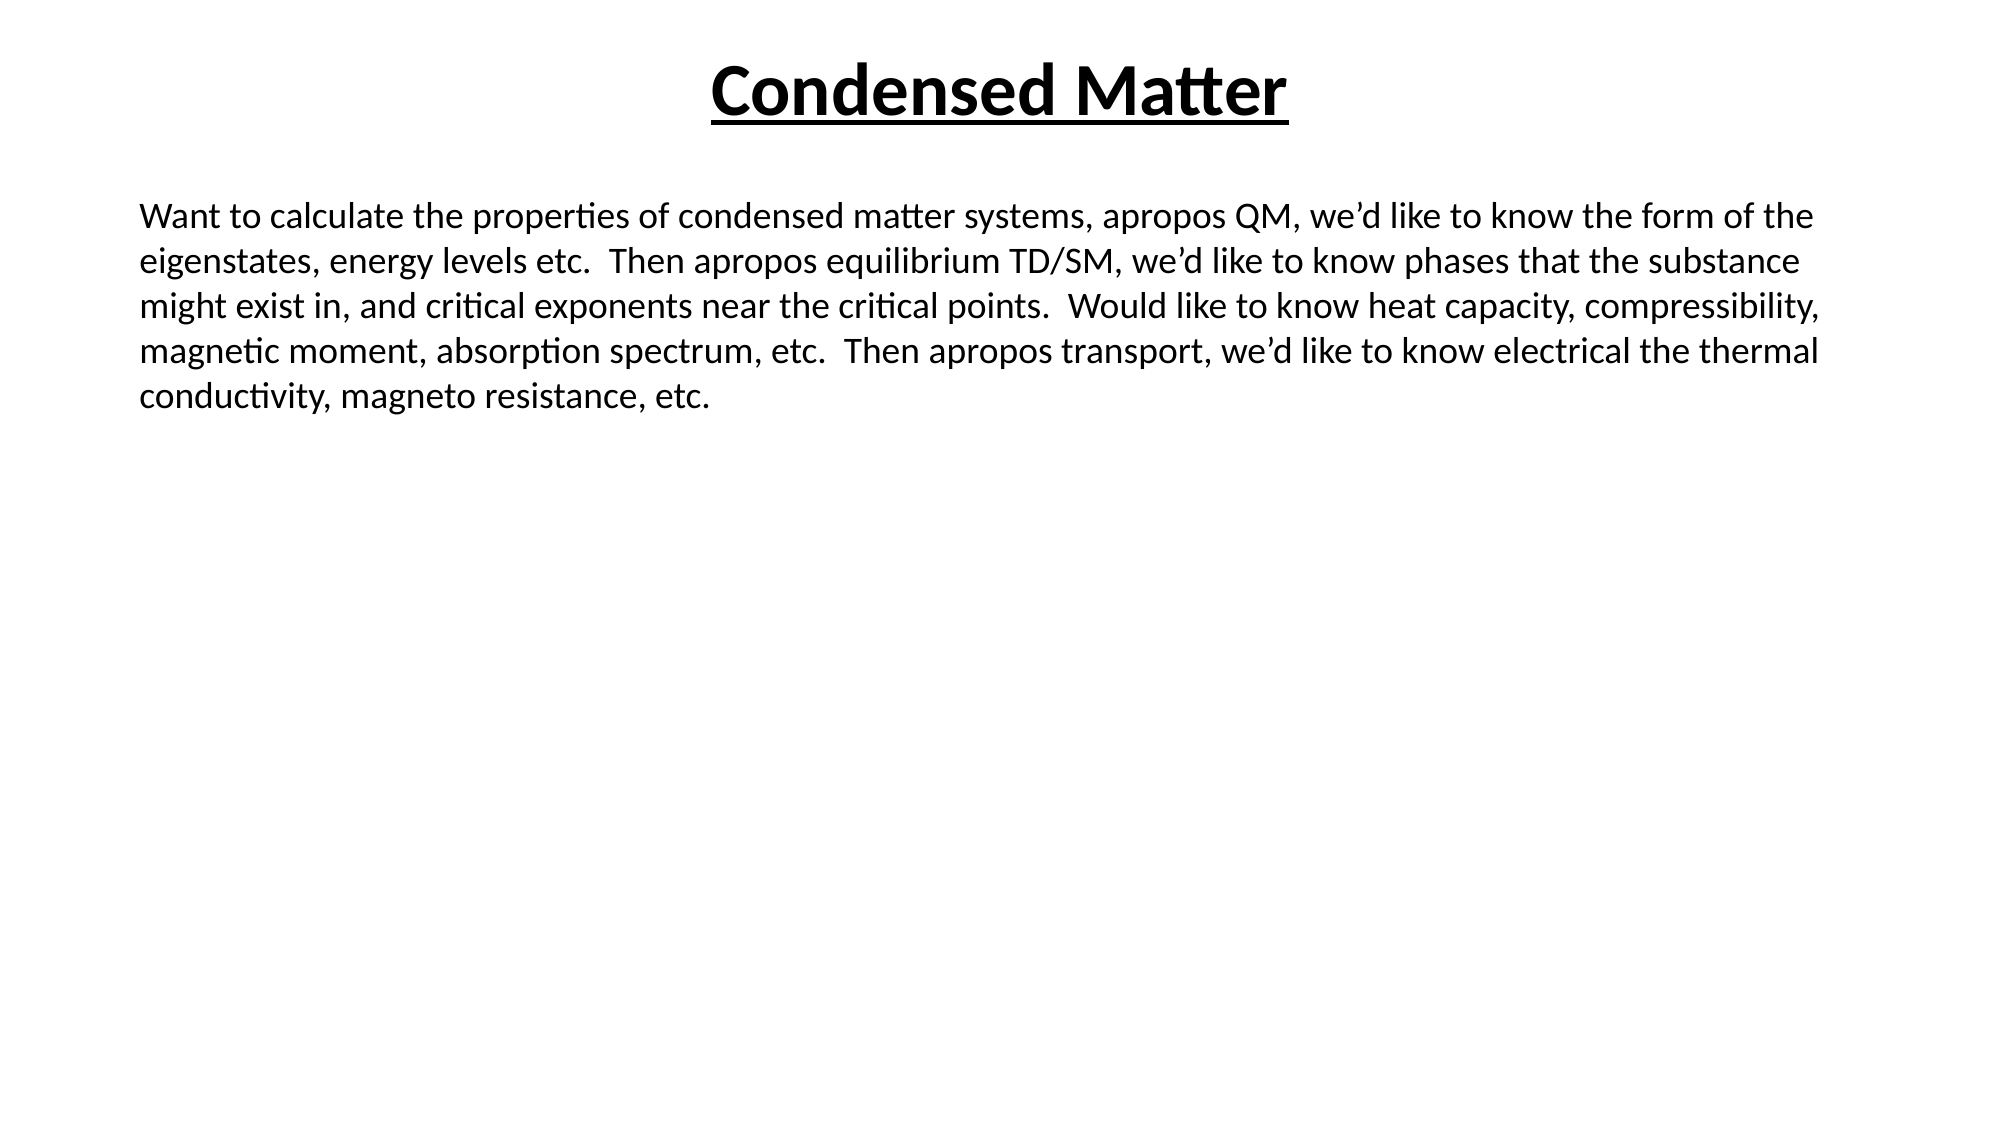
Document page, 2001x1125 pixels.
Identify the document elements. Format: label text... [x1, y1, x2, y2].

text_box Want to calculate the properties of condensed matter systems, apropos QM, we’d like to know the form of the eigenstates, energy levels etc. Then apropos equilibrium TD/SM, we’d like to know phases that the substance might exist in, and critical exponents near the critical points. Would like to know heat capacity, compressibility, magnetic moment, absorption spectrum, etc. Then apropos transport, we’d like to know electrical the thermal conductivity, magneto resistance, etc. [124, 183, 1876, 424]
title Condensed Matter [249, 37, 1750, 140]
